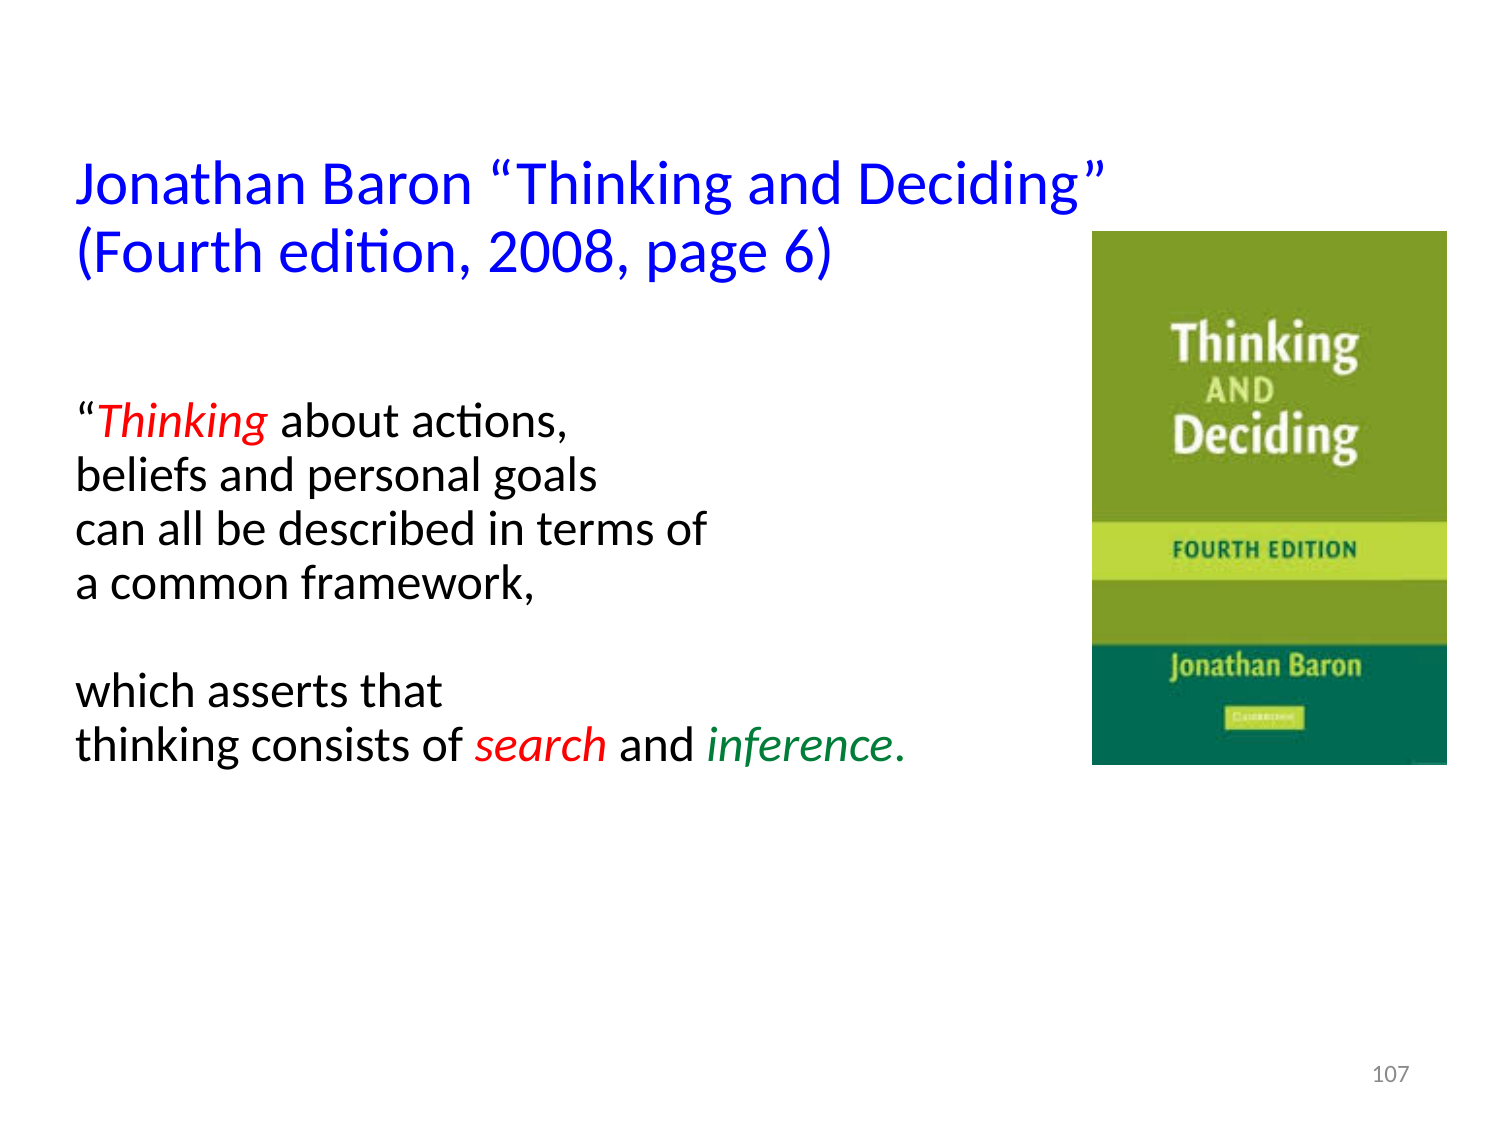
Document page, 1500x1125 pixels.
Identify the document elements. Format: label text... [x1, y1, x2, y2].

picture [1092, 231, 1448, 765]
slide_number 107 [1074, 1042, 1425, 1103]
subtitle Jonathan Baron “Thinking and Deciding” (Fourth edition, 2008, page 6) “Thinking about actions, beliefs and personal goals can all be described in terms of a common framework, which asserts that thinking consists of search and inference. [75, 149, 1500, 1094]
